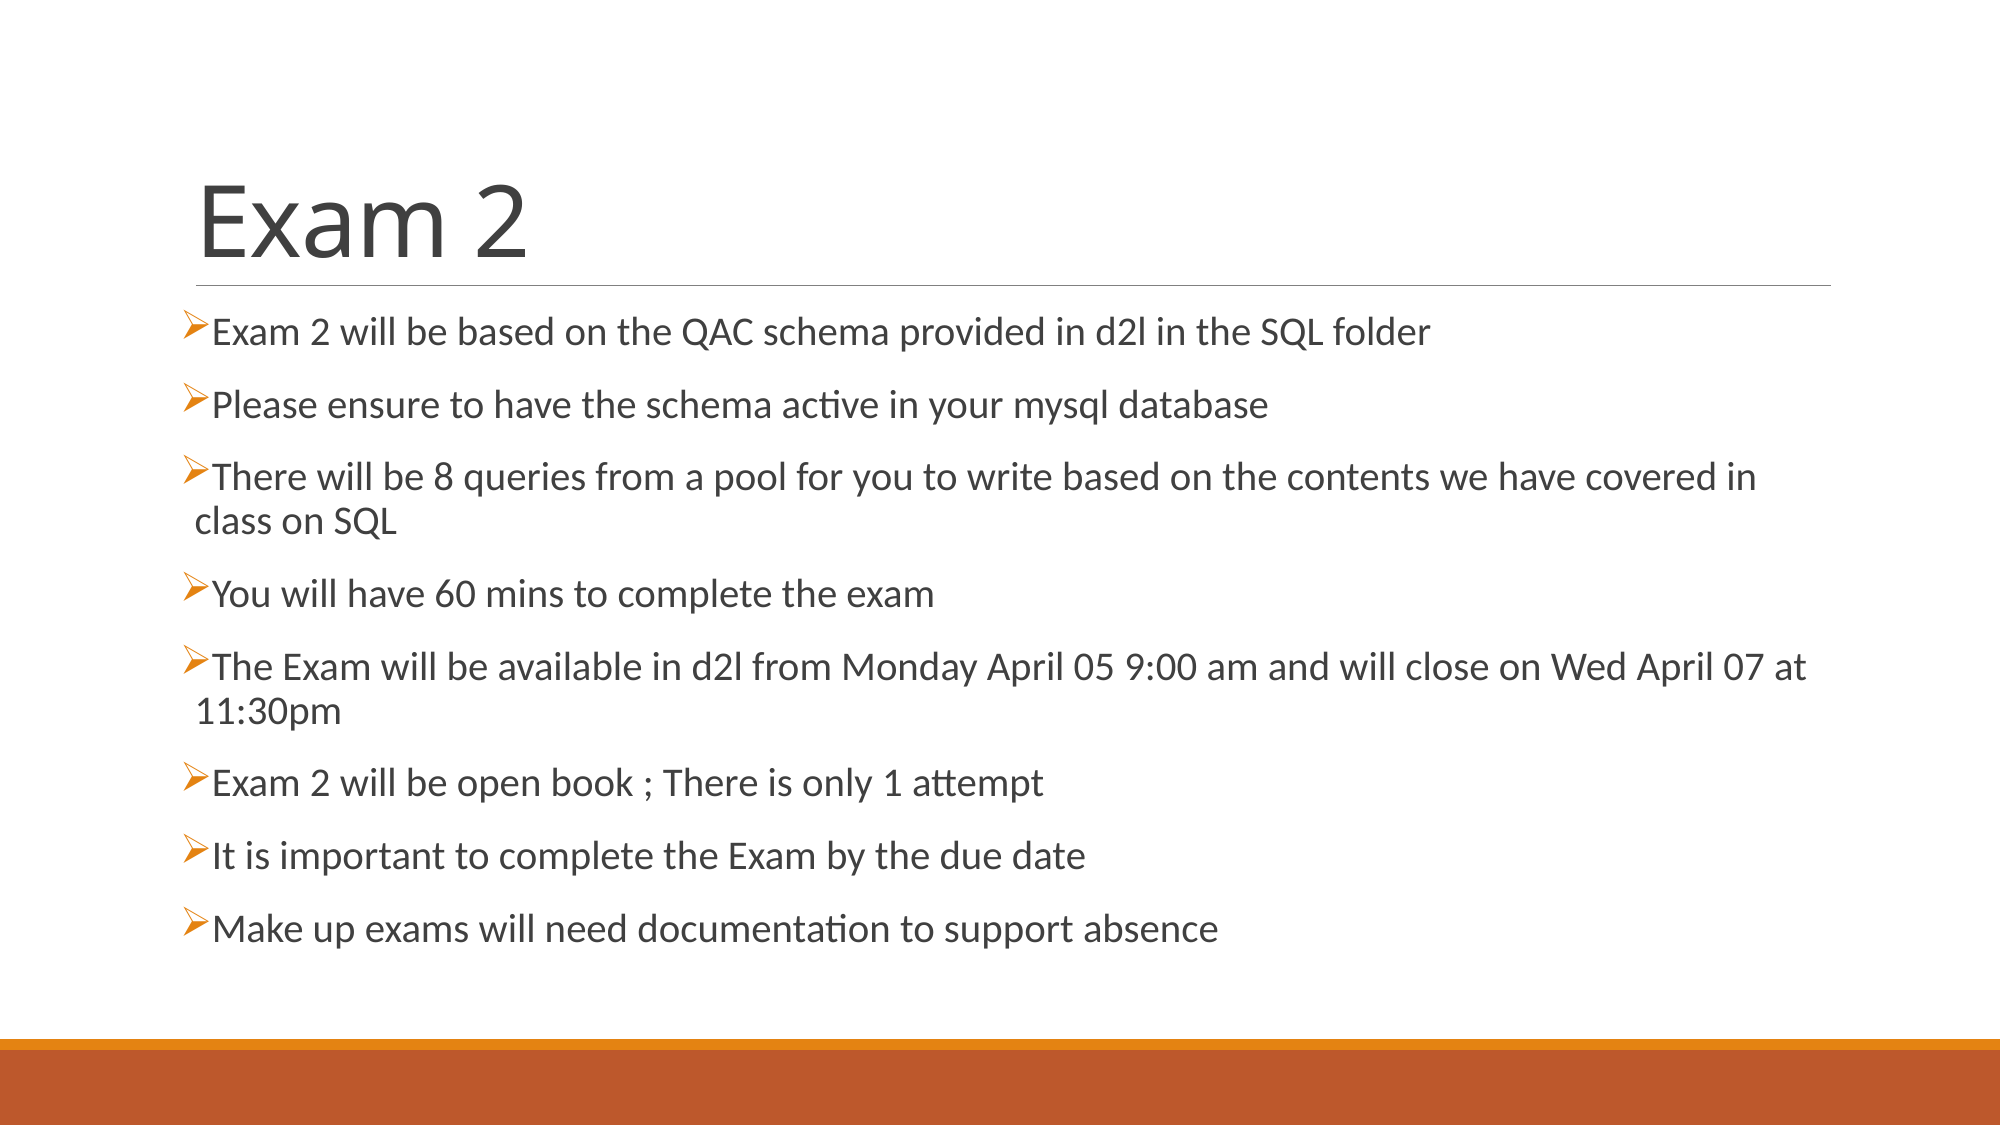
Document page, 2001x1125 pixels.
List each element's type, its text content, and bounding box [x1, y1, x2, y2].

list Exam 2 will be based on the QAC schema provided in d2l in the SQL folder Please ensure to have the schema active in your mysql database There will be 8 queries from a pool for you to write based on the contents we have covered in class on SQL You will have 60 mins to complete the exam The Exam will be available in d2l from Monday April 05 9:00 am and will close on Wed April 07 at 11:30pm Exam 2 will be open book ; There is only 1 attempt It is important to complete the Exam by the due date Make up exams will need documentation to support absence [180, 302, 1830, 963]
title Exam 2 [180, 47, 1830, 285]
